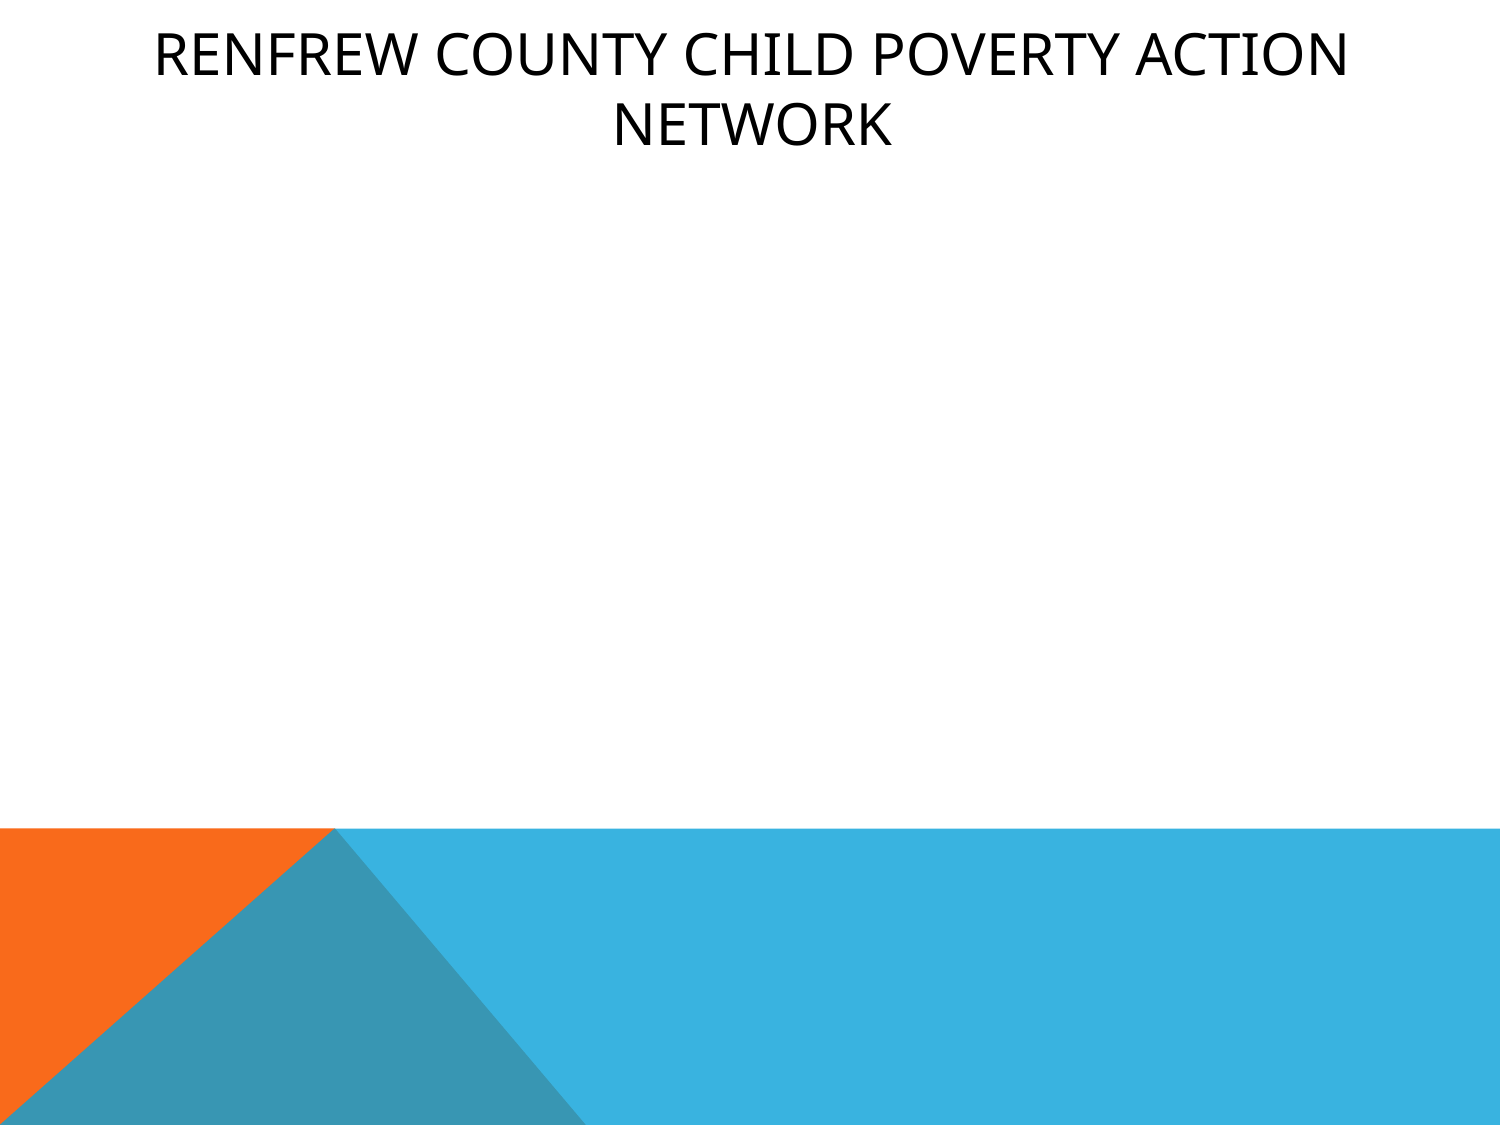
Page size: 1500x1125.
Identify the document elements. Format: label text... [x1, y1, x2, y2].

title Renfrew County child poverty action network [135, 24, 1369, 150]
